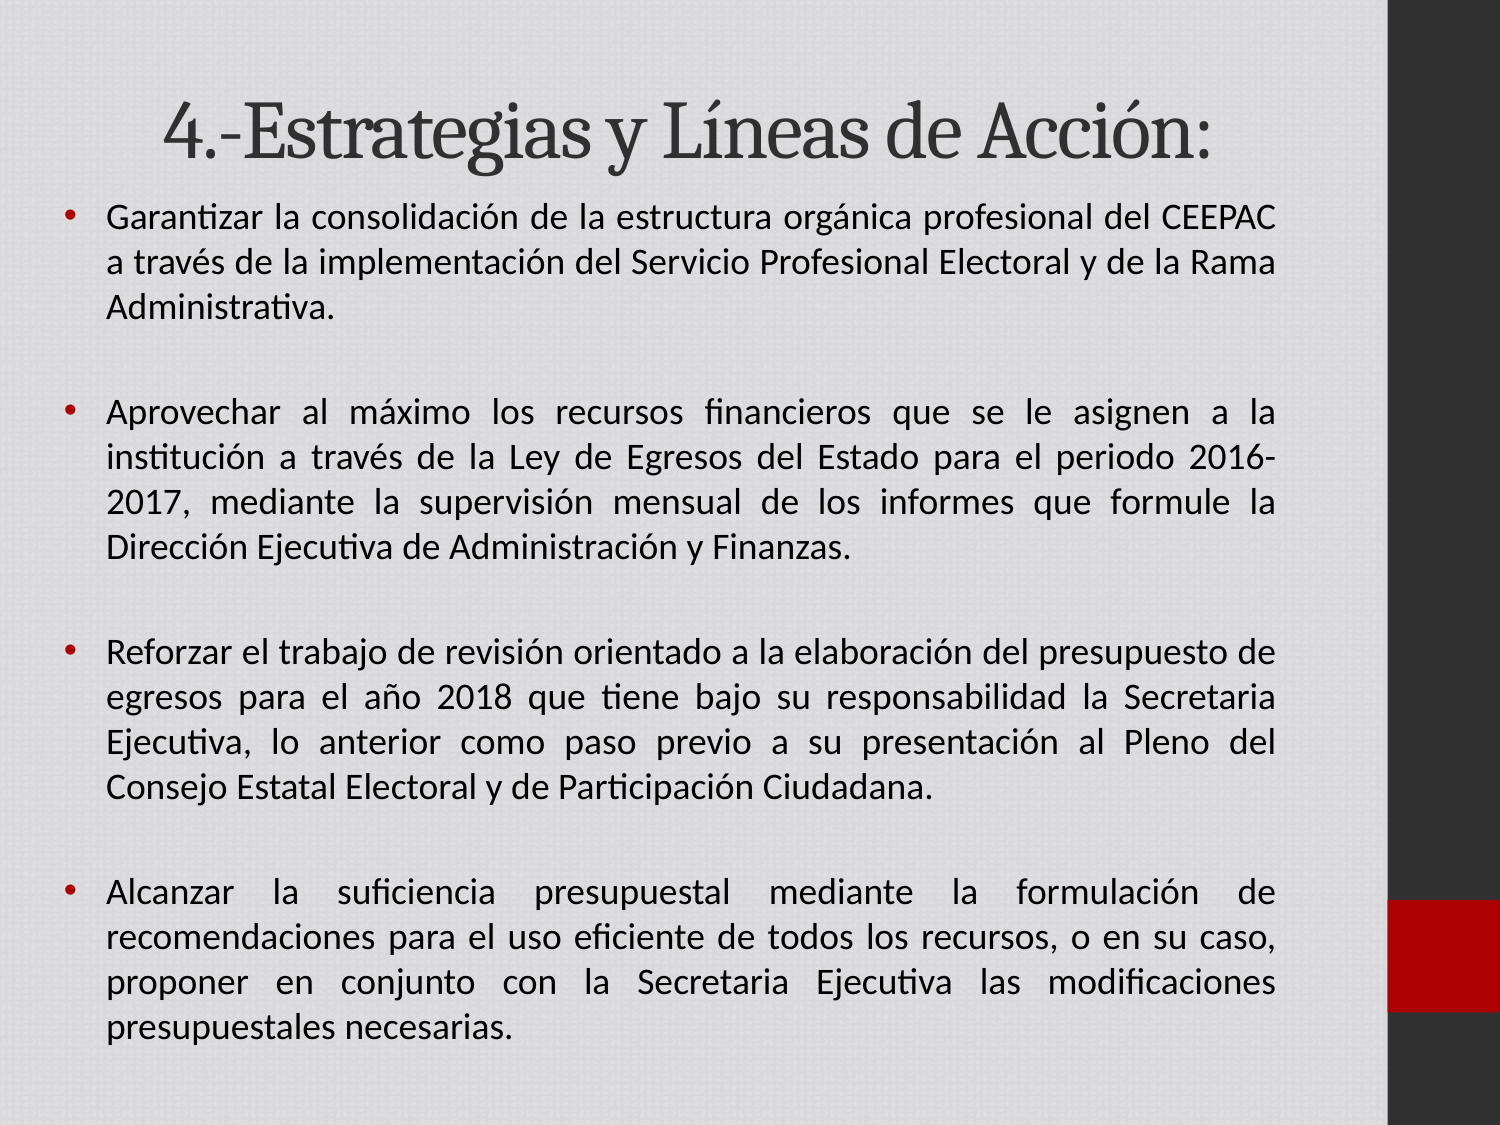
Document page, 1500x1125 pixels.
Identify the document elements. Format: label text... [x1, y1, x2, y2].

title 4.-Estrategias y Líneas de Acción: [64, 30, 1315, 219]
list Garantizar la consolidación de la estructura orgánica profesional del CEEPAC a través de la implementación del Servicio Profesional Electoral y de la Rama Administrativa. Aprovechar al máximo los recursos financieros que se le asignen a la institución a través de la Ley de Egresos del Estado para el periodo 2016-2017, mediante la supervisión mensual de los informes que formule la Dirección Ejecutiva de Administración y Finanzas. Reforzar el trabajo de revisión orientado a la elaboración del presupuesto de egresos para el año 2018 que tiene bajo su responsabilidad la Secretaria Ejecutiva, lo anterior como paso previo a su presentación al Pleno del Consejo Estatal Electoral y de Participación Ciudadana. Alcanzar la suficiencia presupuestal mediante la formulación de recomendaciones para el uso eficiente de todos los recursos, o en su caso, proponer en conjunto con la Secretaria Ejecutiva las modificaciones presupuestales necesarias. [41, 184, 1292, 1055]
